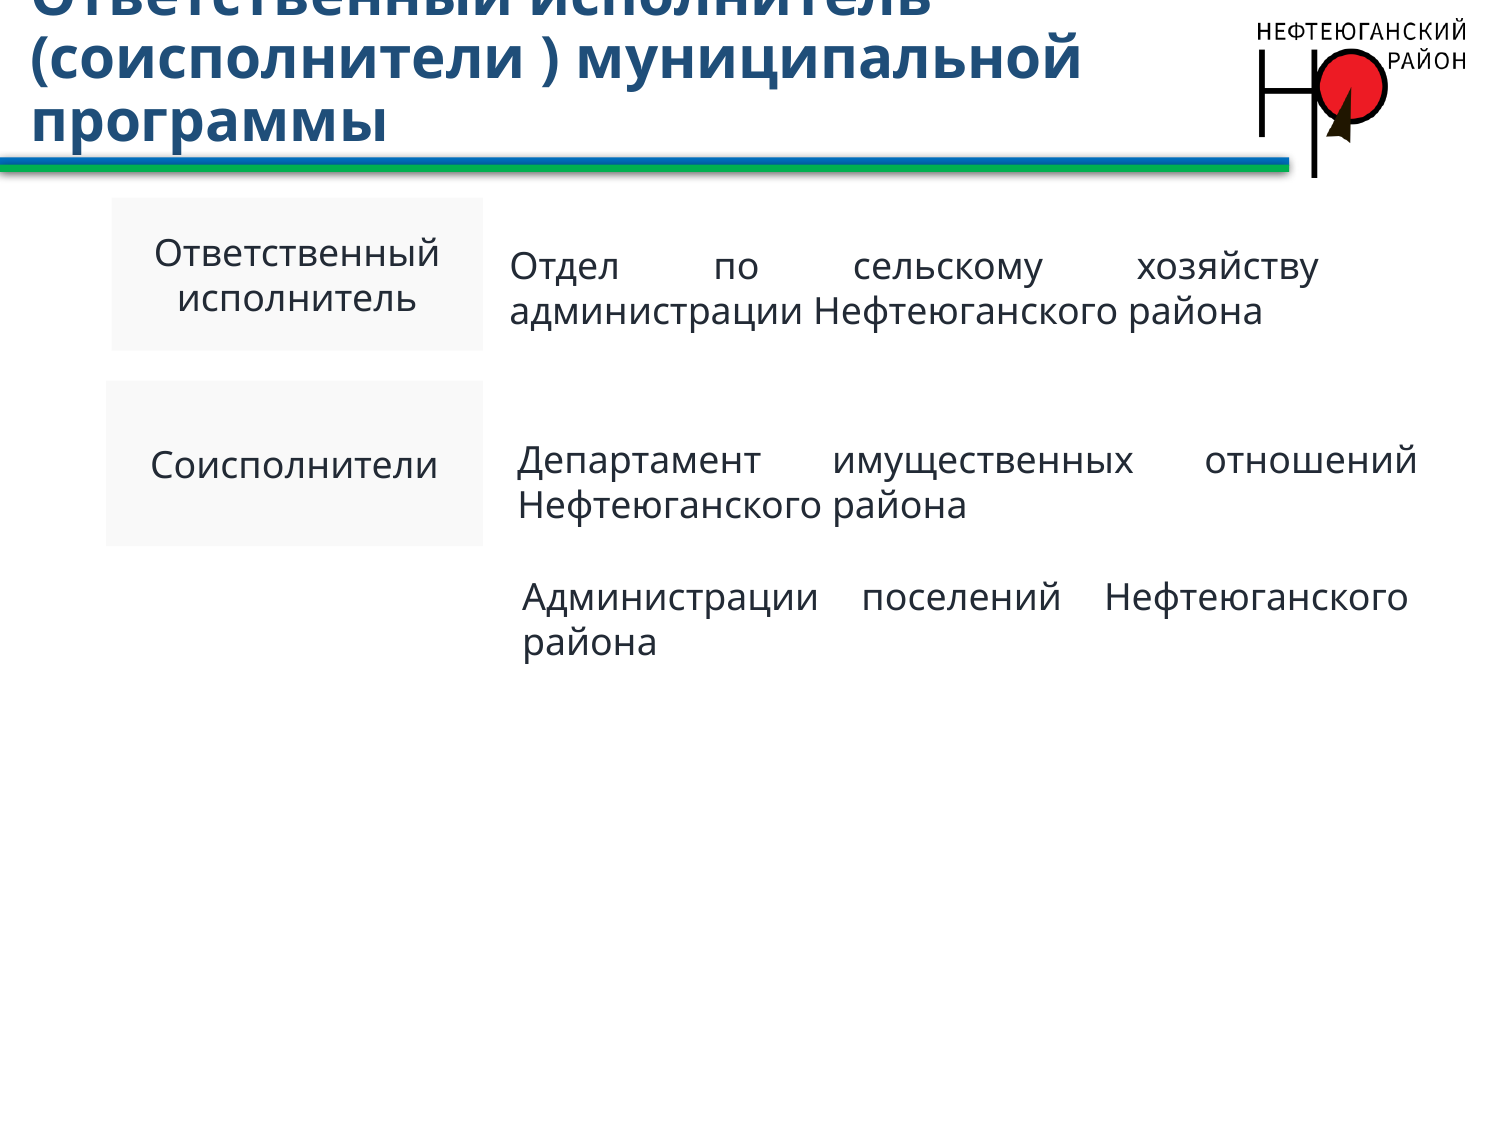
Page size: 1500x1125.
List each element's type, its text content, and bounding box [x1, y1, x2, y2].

text_box Соисполнители [105, 380, 484, 547]
text_box Департамент имущественных отношений Нефтеюганского района [502, 428, 1434, 534]
text_box Отдел по сельскому хозяйству администрации Нефтеюганского района [494, 235, 1335, 340]
text_box [354, 241, 395, 307]
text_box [0, 157, 1258, 172]
text_box Ответственный исполнитель [111, 197, 484, 352]
text_box Ответственный исполнитель (соисполнители ) муниципальной программы [15, 14, 1434, 152]
text_box Администрации поселений Нефтеюганского района [507, 565, 1425, 671]
picture [1258, 18, 1466, 178]
